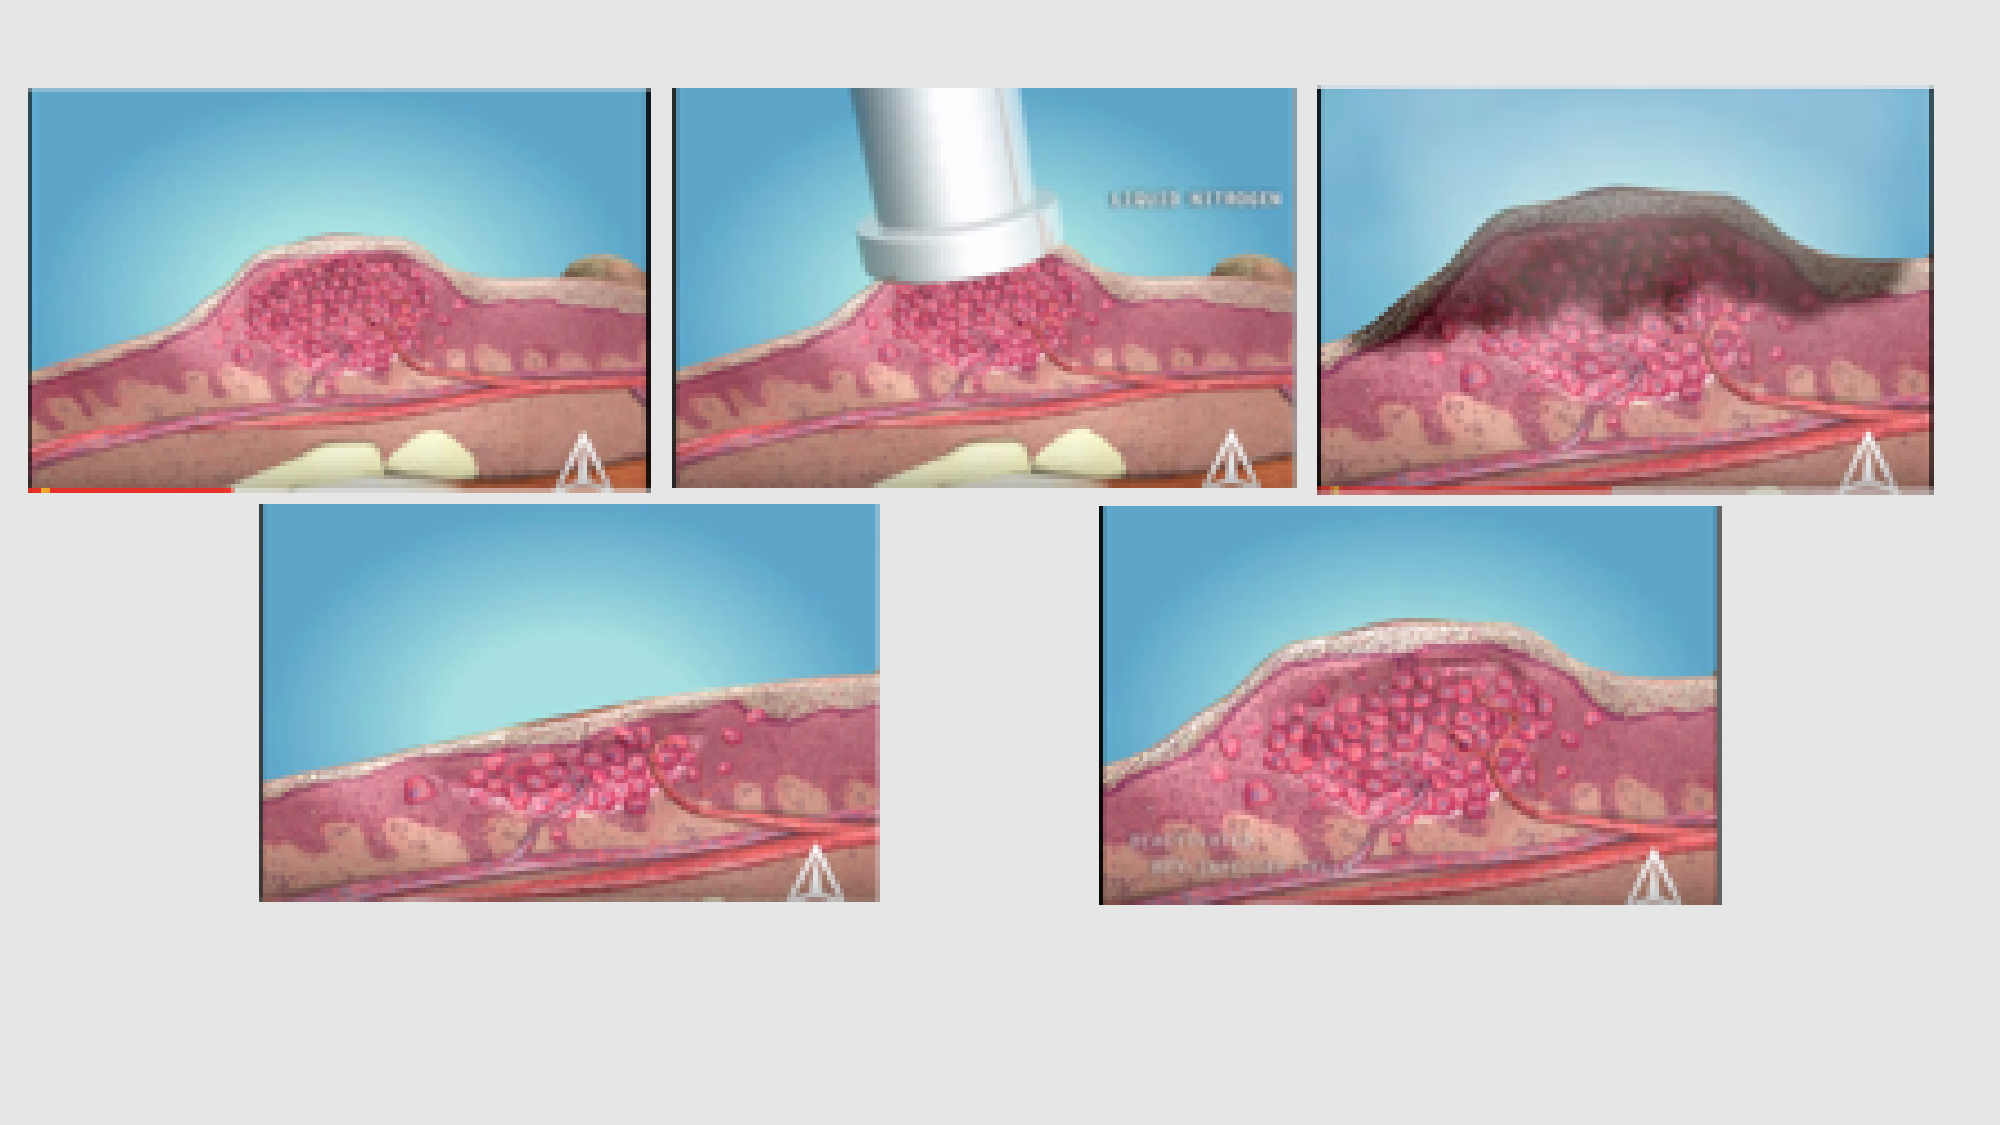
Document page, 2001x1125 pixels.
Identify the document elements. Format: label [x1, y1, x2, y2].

picture [672, 88, 1297, 488]
picture [1317, 85, 1934, 495]
picture [1098, 506, 1722, 905]
picture [259, 504, 880, 902]
picture [28, 88, 651, 493]
